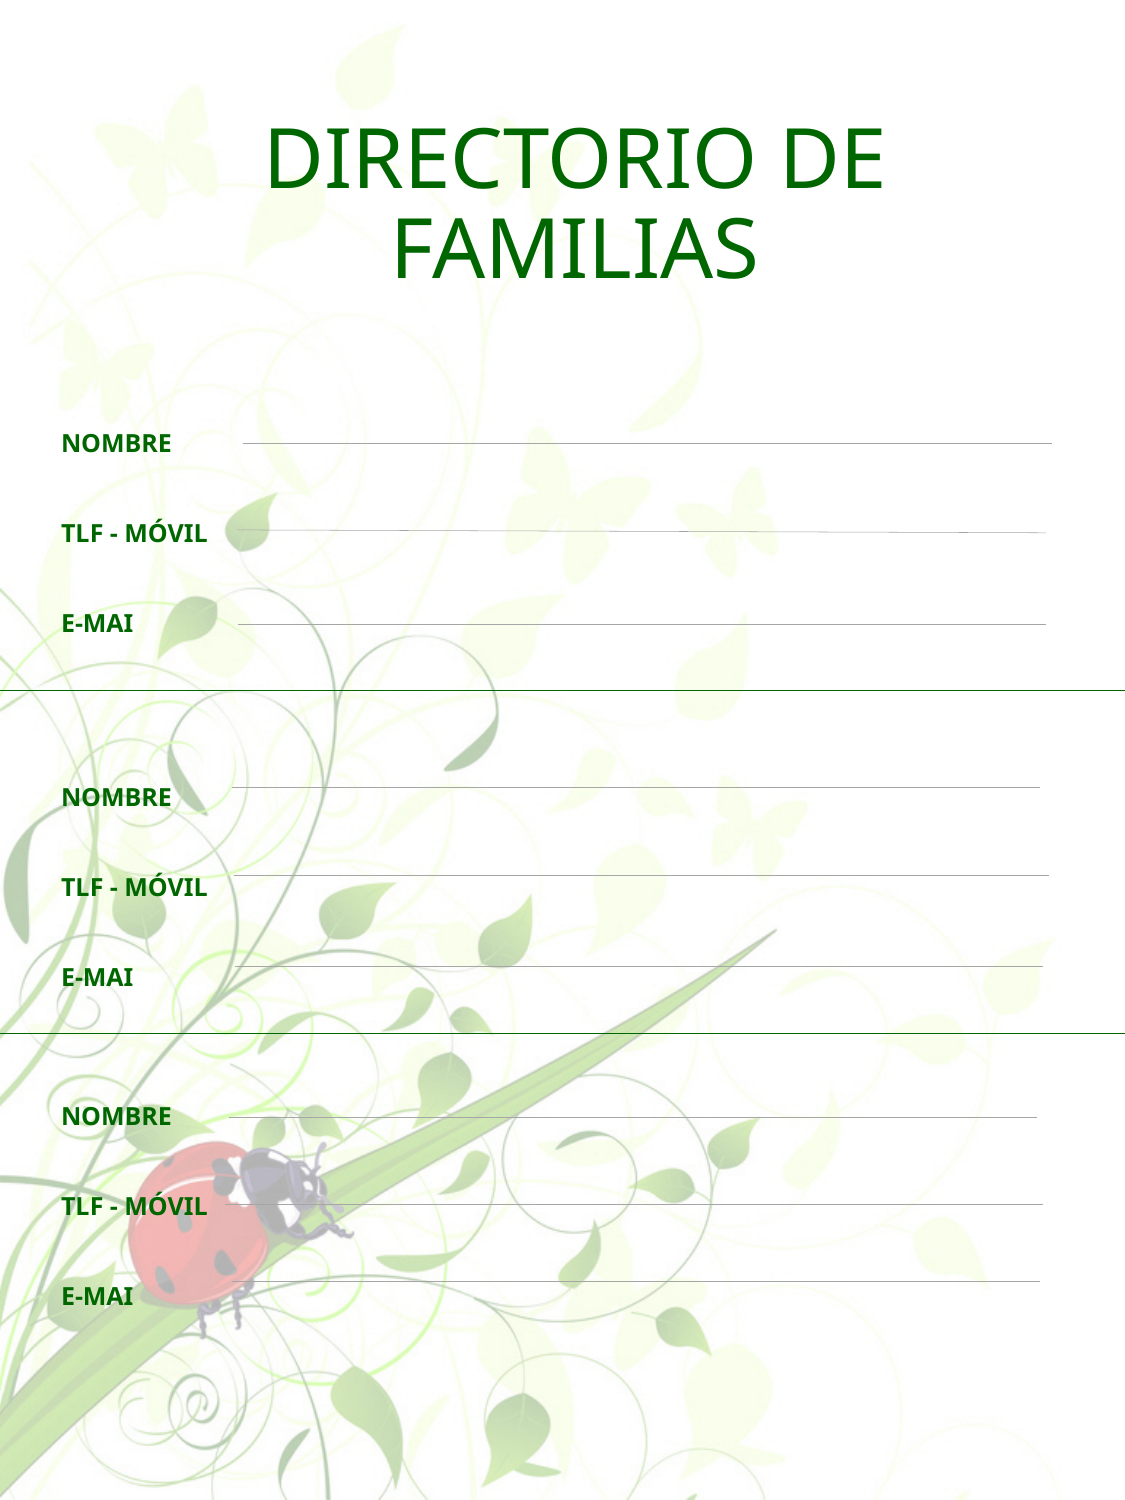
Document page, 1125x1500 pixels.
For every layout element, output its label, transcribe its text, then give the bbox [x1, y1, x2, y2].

text_box NOMBRE TLF - MÓVIL E-MAI [46, 1034, 1125, 1318]
text_box NOMBRE TLF - MÓVIL E-MAI [46, 360, 1125, 645]
picture [0, 691, 1125, 1033]
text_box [236, 529, 1047, 533]
picture [0, 1034, 1125, 1500]
picture [0, 0, 1125, 690]
text_box DIRECTORIO DE FAMILIAS [90, 100, 1061, 313]
text_box NOMBRE TLF - MÓVIL E-MAI [46, 714, 1125, 999]
